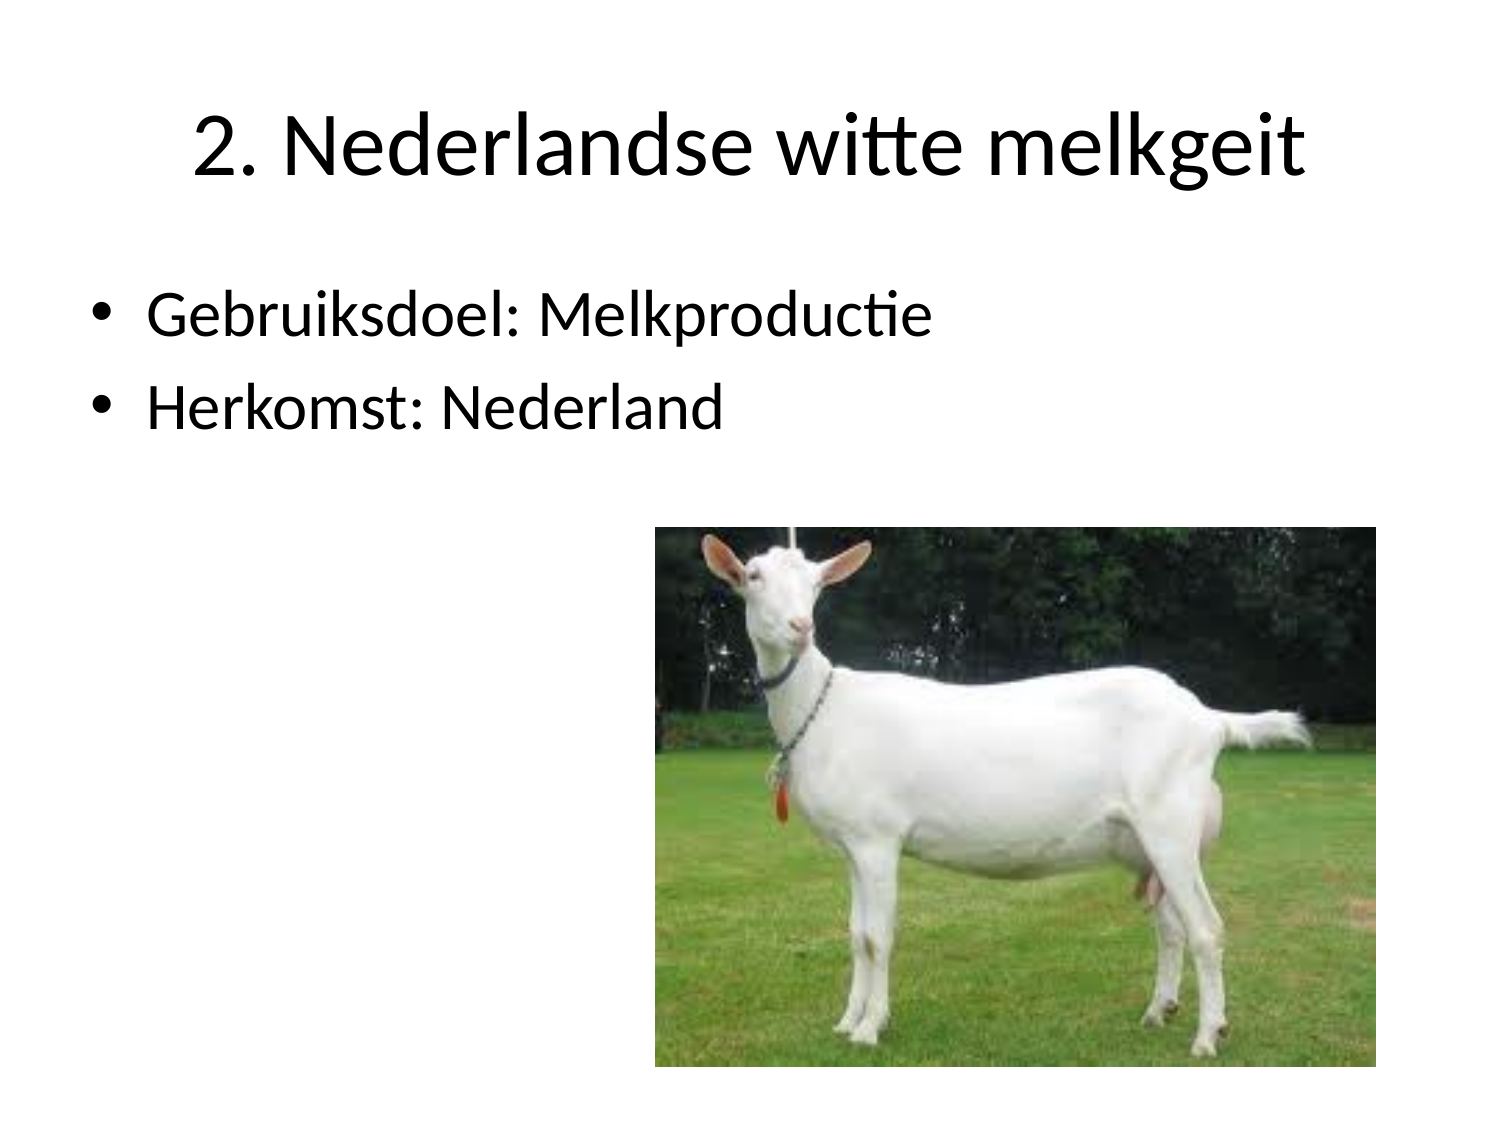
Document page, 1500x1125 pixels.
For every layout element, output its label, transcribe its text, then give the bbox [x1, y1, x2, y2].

list Gebruiksdoel: Melkproductie Herkomst: Nederland [75, 262, 1425, 1005]
title 2. Nederlandse witte melkgeit [75, 45, 1425, 233]
picture [655, 526, 1377, 1067]
